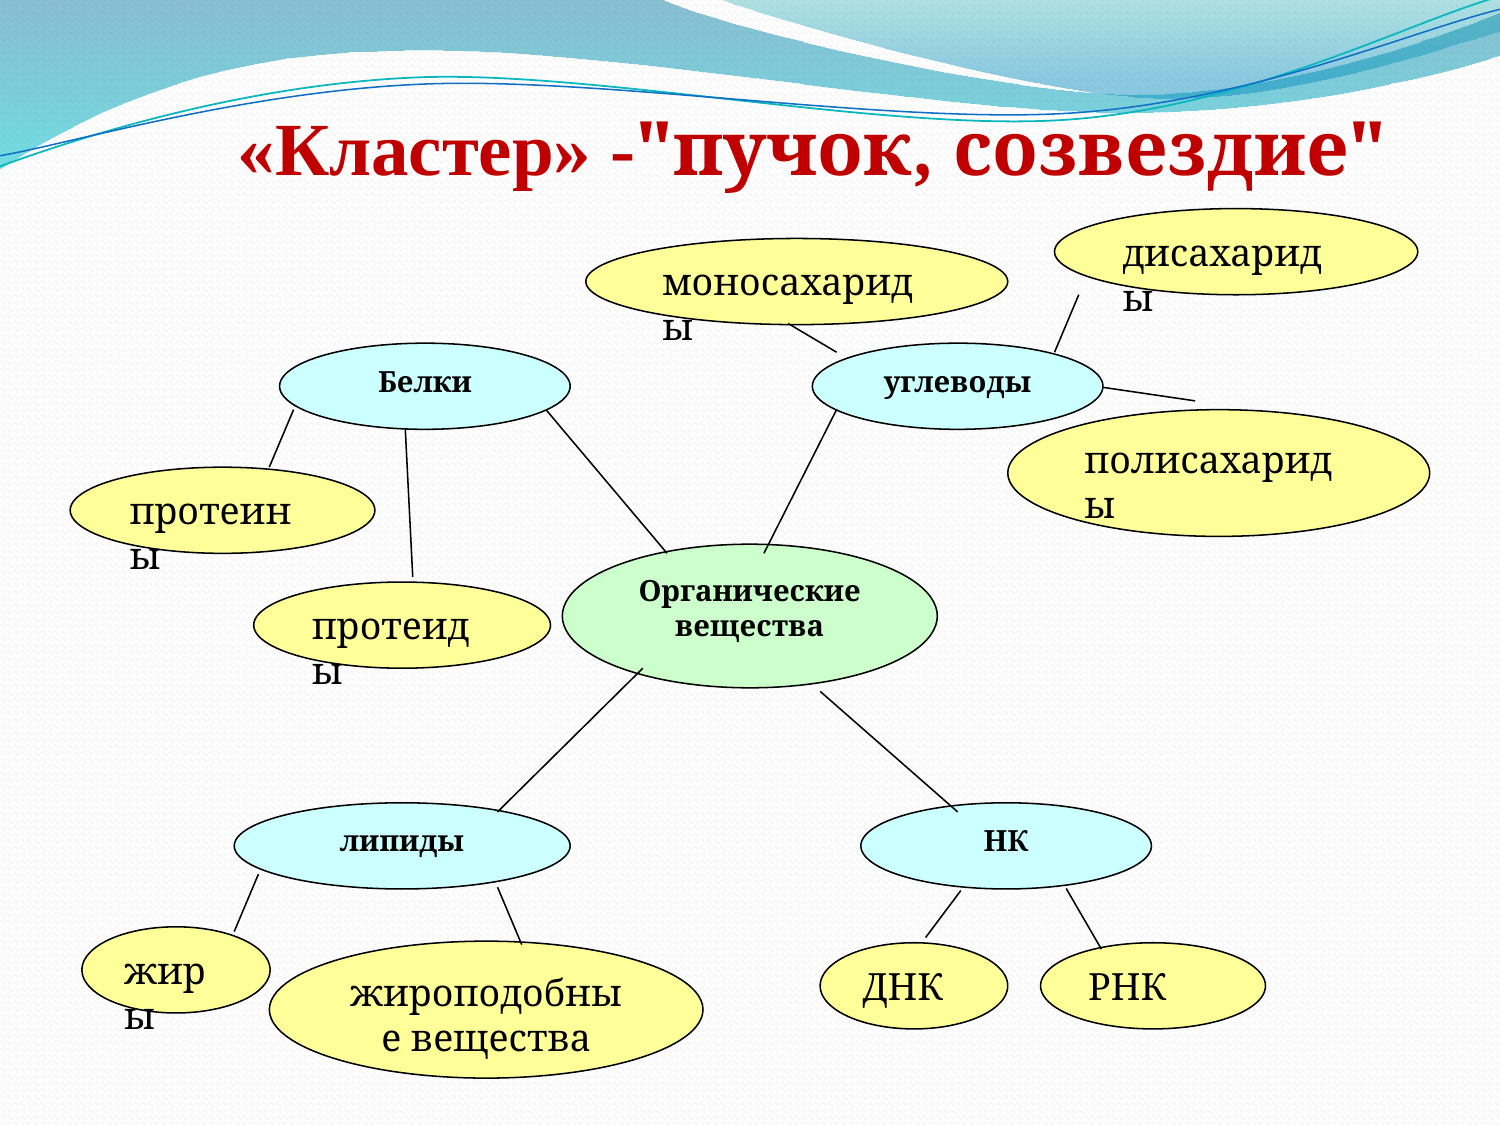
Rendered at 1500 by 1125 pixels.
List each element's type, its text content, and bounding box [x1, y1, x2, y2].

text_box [69, 208, 1430, 1079]
text_box «Кластер» -"пучок, созвездие" [222, 93, 1500, 198]
